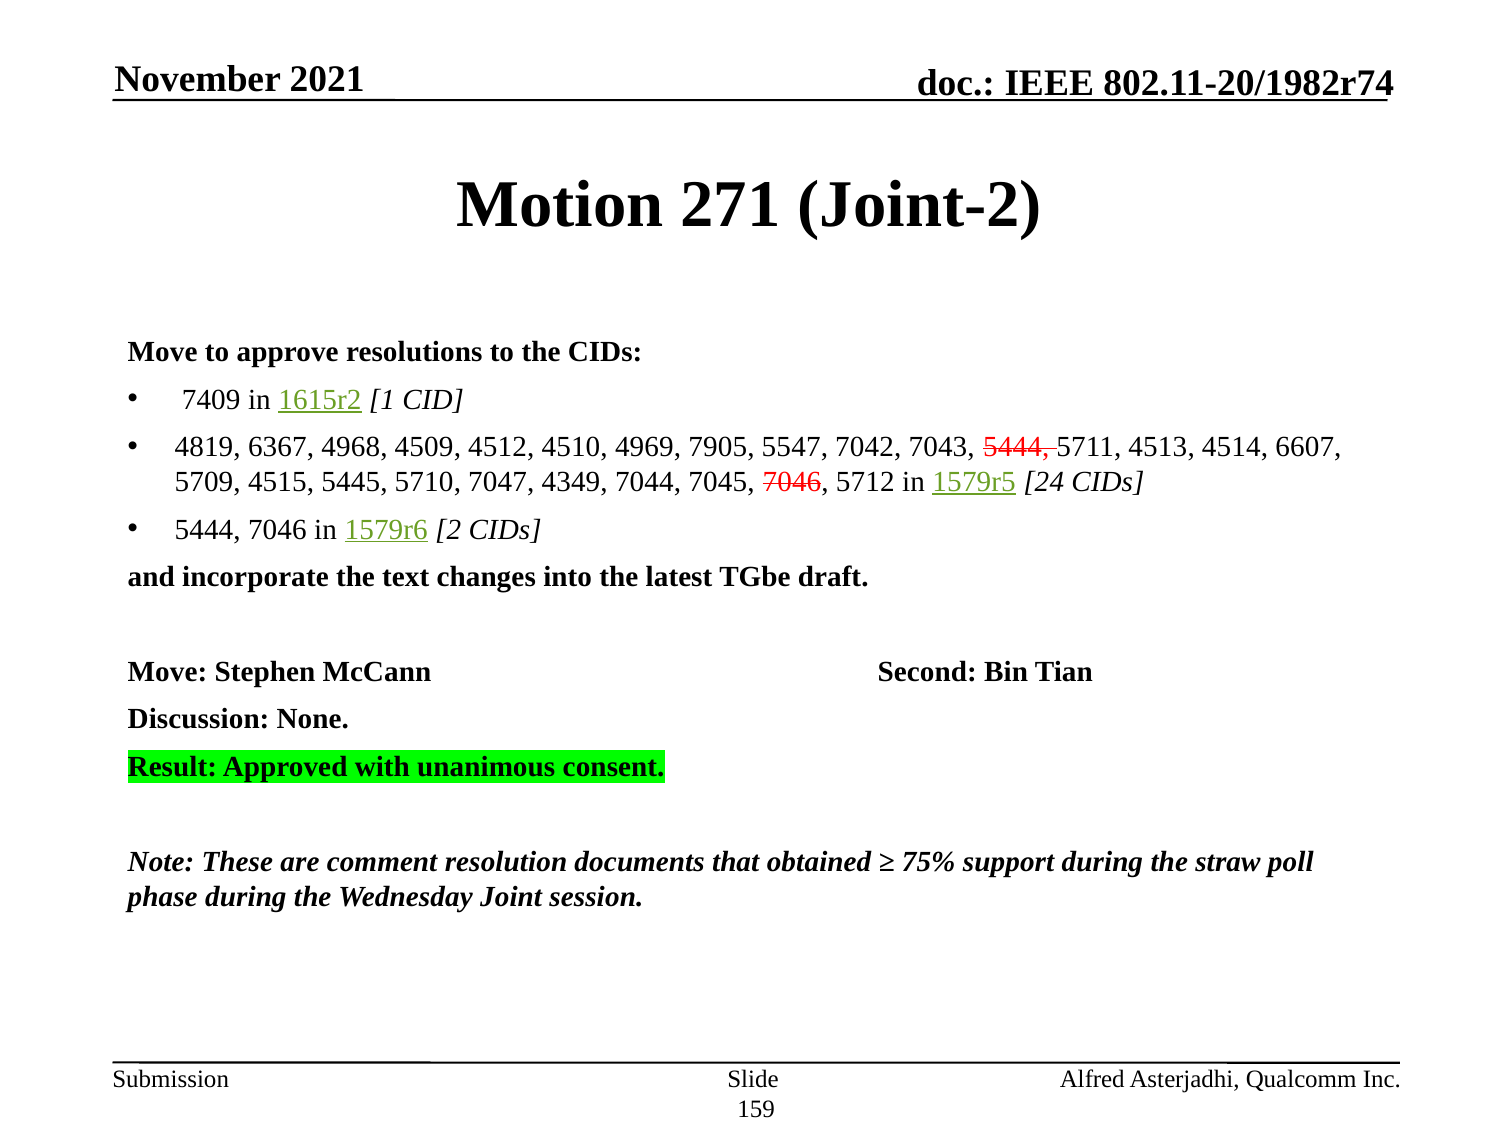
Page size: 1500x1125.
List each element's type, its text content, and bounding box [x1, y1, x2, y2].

footer Alfred Asterjadhi, Qualcomm Inc. [878, 1061, 1402, 1093]
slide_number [114, 54, 423, 100]
title Motion 271 (Joint-2) [112, 112, 1388, 288]
slide_number Slide 159 [712, 1061, 800, 1123]
list Move to approve resolutions to the CIDs: 7409 in 1615r2 [1 CID] 4819, 6367, 4968, 4509, 4512, 4510, 4969, 7905, 5547, 7042, 7043, 5444, 5711, 4513, 4514, 6607, 5709, 4515, 5445, 5710, 7047, 4349, 7044, 7045, 7046, 5712 in 1579r5 [24 CIDs] 5444, 7046 in 1579r6 [2 CIDs] and incorporate the text changes into the latest TGbe draft. Move: Stephen McCann Second: Bin Tian Discussion: None. Result: Approved with unanimous consent. Note: These are comment resolution documents that obtained ≥ 75% support during the straw poll phase during the Wednesday Joint session. [112, 324, 1388, 1063]
